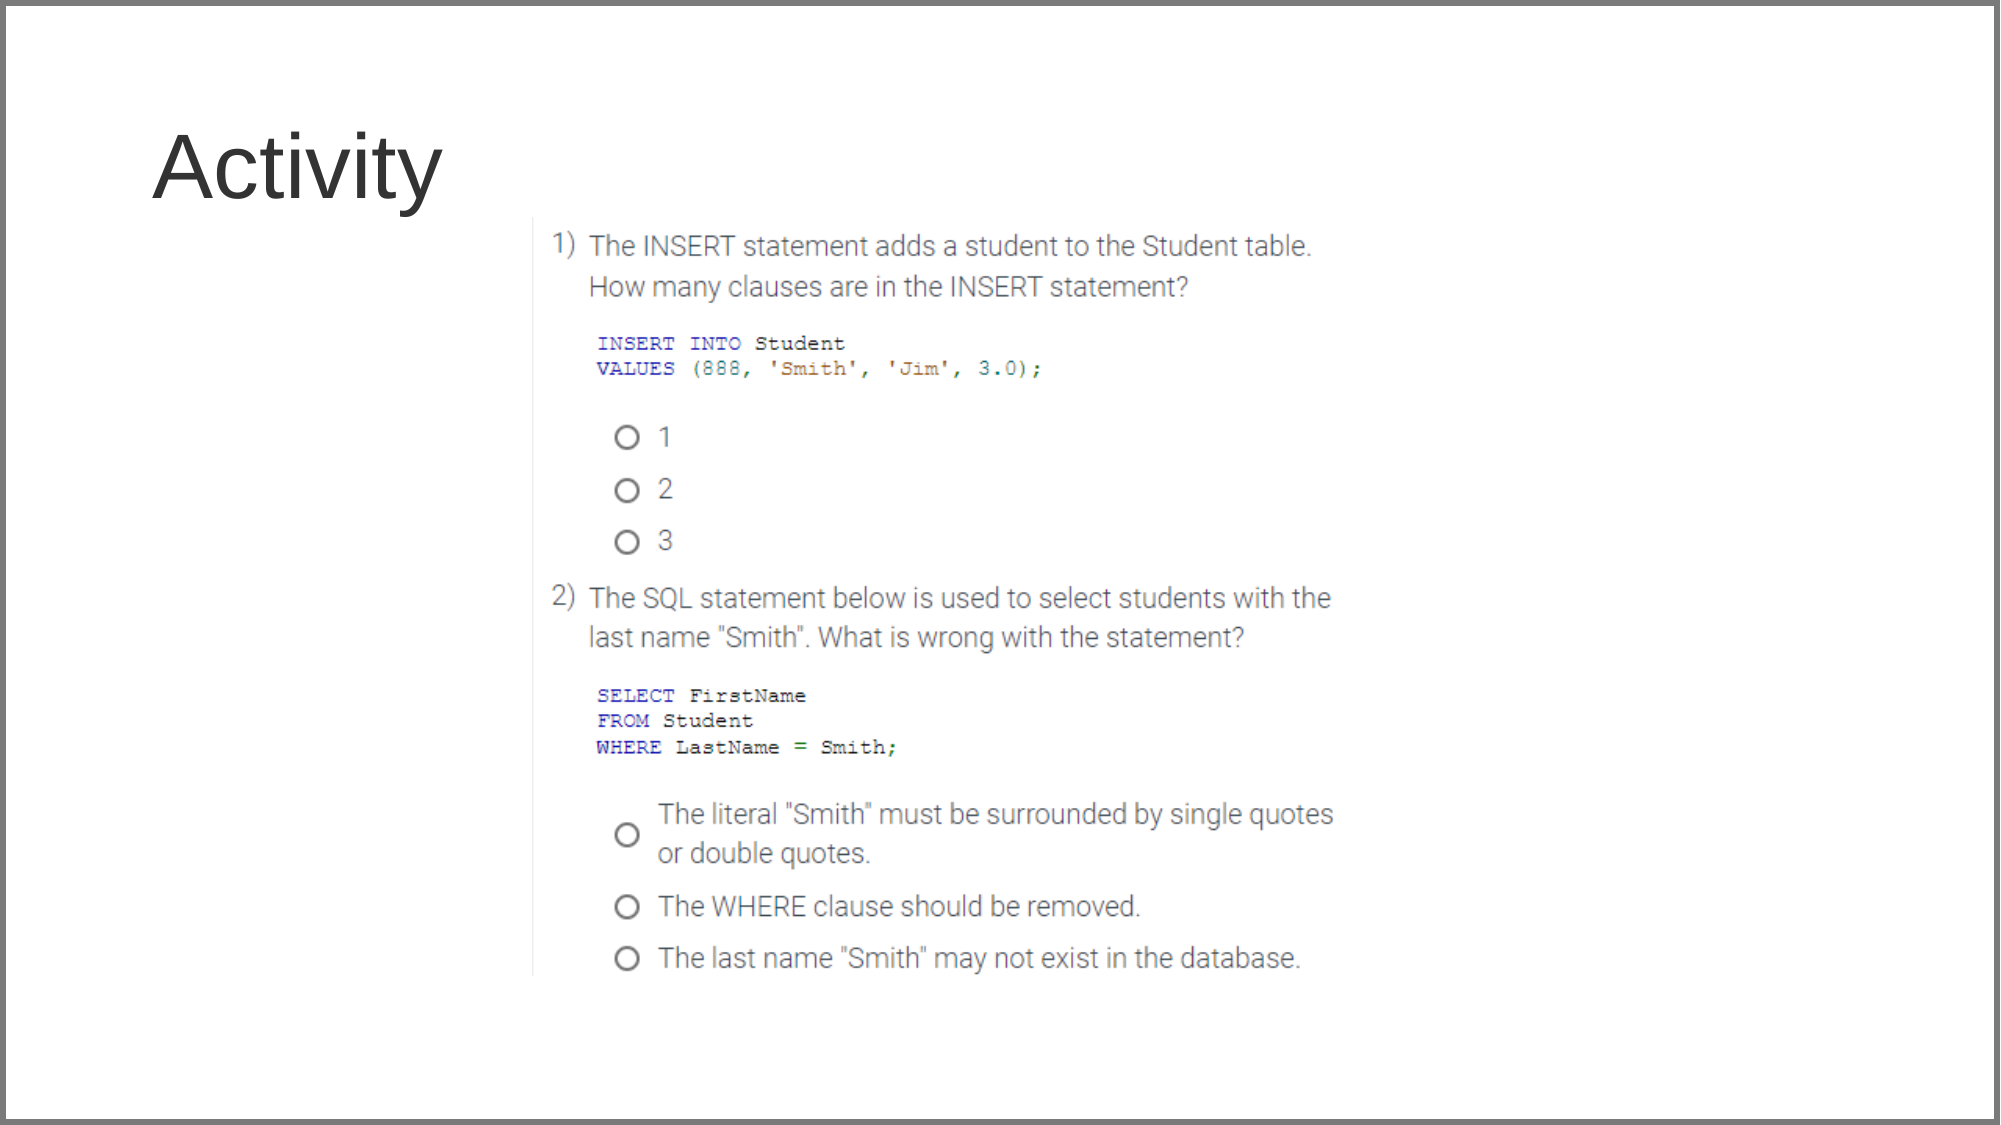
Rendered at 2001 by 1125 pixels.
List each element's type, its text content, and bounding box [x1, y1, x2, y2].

text_box [0, 0, 2000, 1125]
title Activity [137, 59, 1863, 278]
picture [532, 217, 1777, 976]
